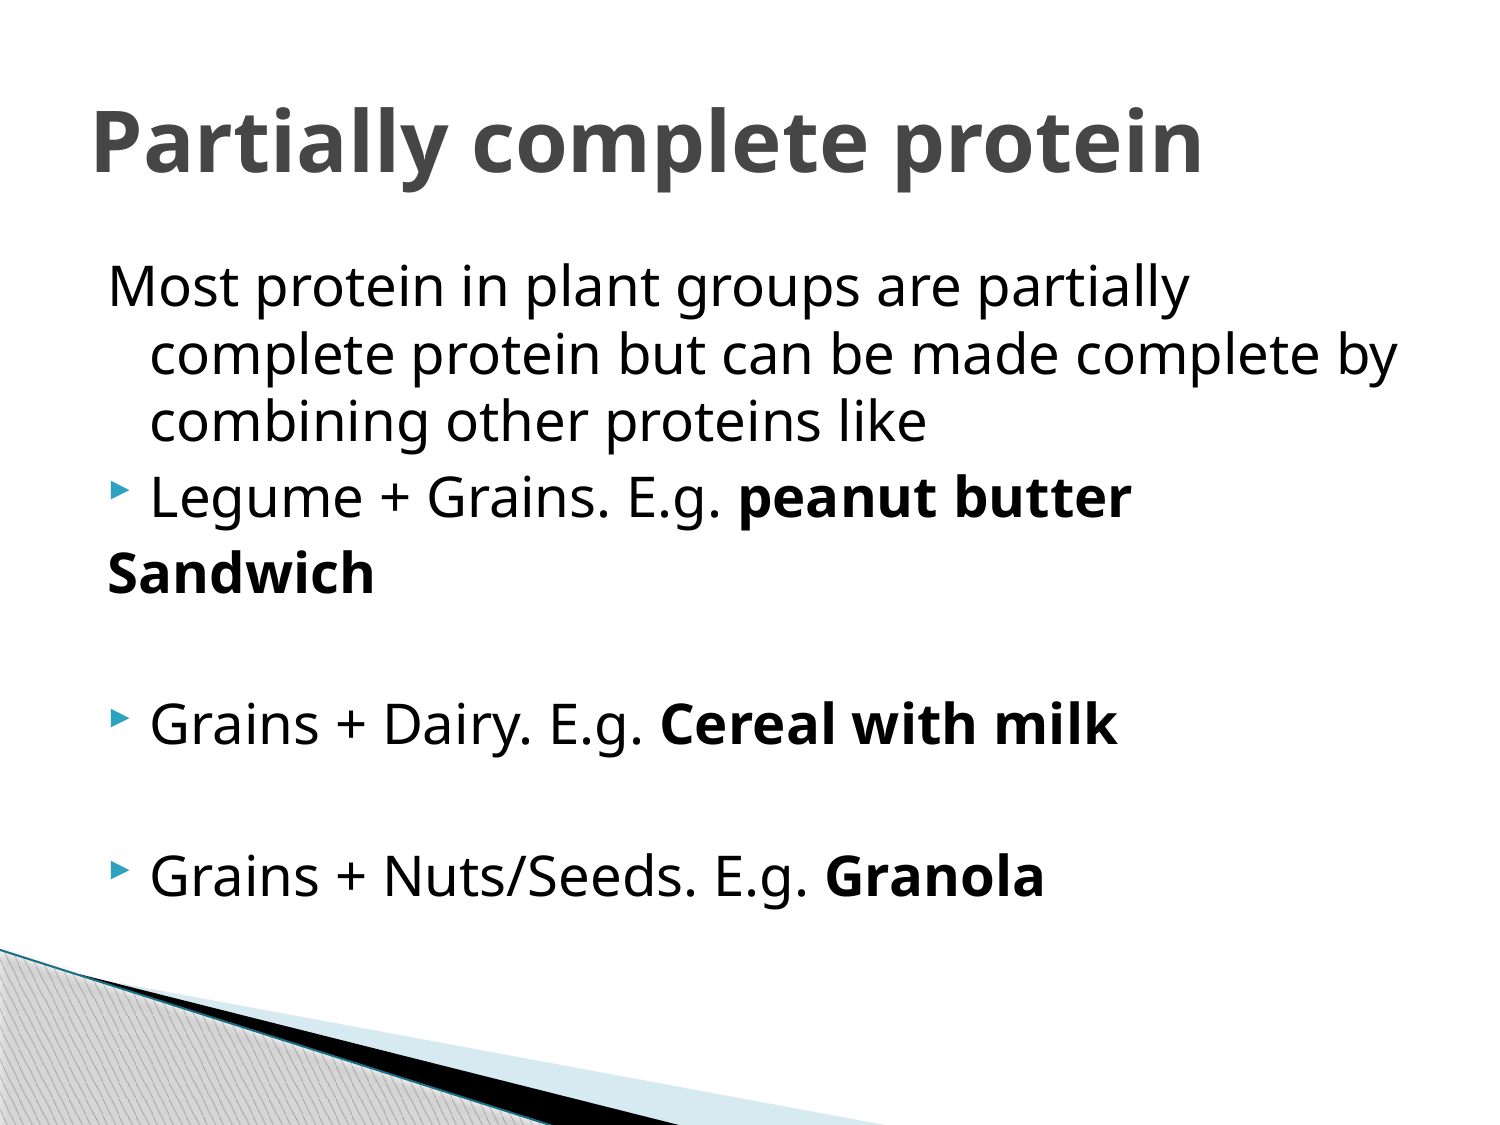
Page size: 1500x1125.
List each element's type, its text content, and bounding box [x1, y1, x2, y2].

title Partially complete protein [75, 45, 1425, 233]
list Most protein in plant groups are partially complete protein but can be made complete by combining other proteins like Legume + Grains. E.g. peanut butter Sandwich Grains + Dairy. E.g. Cereal with milk Grains + Nuts/Seeds. E.g. Granola [75, 243, 1425, 986]
